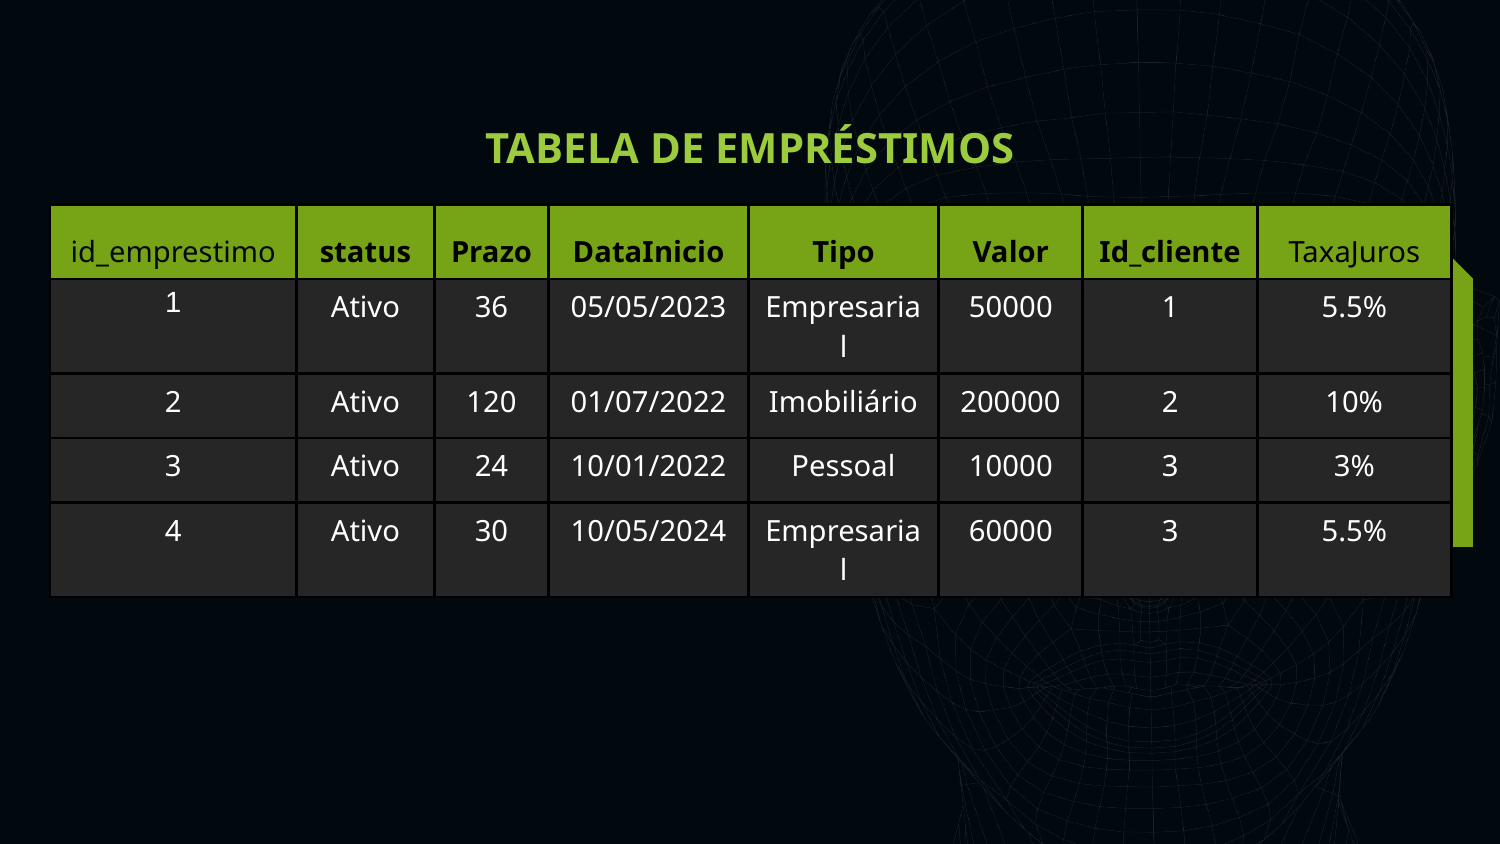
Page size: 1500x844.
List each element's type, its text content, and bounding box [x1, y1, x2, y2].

table_cell 10/01/2022 [550, 439, 747, 501]
table_cell 4 [51, 504, 295, 596]
table_header DataInicio [550, 206, 747, 278]
table_cell Ativo [298, 280, 433, 372]
table_cell 1 [1084, 280, 1256, 372]
table_header Valor [940, 206, 1081, 278]
table_cell 50000 [940, 280, 1081, 372]
text_box TABELA DE EMPRÉSTIMOS [207, 106, 1293, 187]
table_cell 3 [51, 439, 295, 501]
table_cell Pessoal [750, 439, 937, 501]
table_cell 60000 [940, 504, 1081, 596]
table_header Id_cliente [1084, 206, 1256, 278]
table_cell Empresarial [750, 280, 937, 372]
table_cell 05/05/2023 [550, 280, 747, 372]
table_cell 2 [1084, 375, 1256, 437]
table_cell 36 [436, 280, 547, 372]
table_cell 200000 [940, 375, 1081, 437]
table_header status [298, 206, 433, 278]
table_header Tipo [750, 206, 937, 278]
table_cell Empresarial [750, 504, 937, 596]
table_cell 5.5% [1259, 280, 1450, 372]
table_cell 1 [51, 280, 295, 372]
table_cell 24 [436, 439, 547, 501]
table_cell 10% [1259, 375, 1450, 437]
table_cell 10/05/2024 [550, 504, 747, 596]
table_header Prazo [436, 206, 547, 278]
table_cell 5.5% [1259, 504, 1450, 596]
table_cell 30 [436, 504, 547, 596]
table_cell 3 [1084, 439, 1256, 501]
table_header id_emprestimo [51, 206, 295, 278]
text_box [1453, 258, 1473, 547]
table_cell 2 [51, 375, 295, 437]
table_cell 3 [1084, 504, 1256, 596]
table_cell Ativo [298, 439, 433, 501]
table_cell Ativo [298, 504, 433, 596]
table_cell 120 [436, 375, 547, 437]
table_cell 10000 [940, 439, 1081, 501]
table_header TaxaJuros [1259, 206, 1450, 278]
table_cell Imobiliário [750, 375, 937, 437]
table_cell 3% [1259, 439, 1450, 501]
table_cell 01/07/2022 [550, 375, 747, 437]
table_cell Ativo [298, 375, 433, 437]
